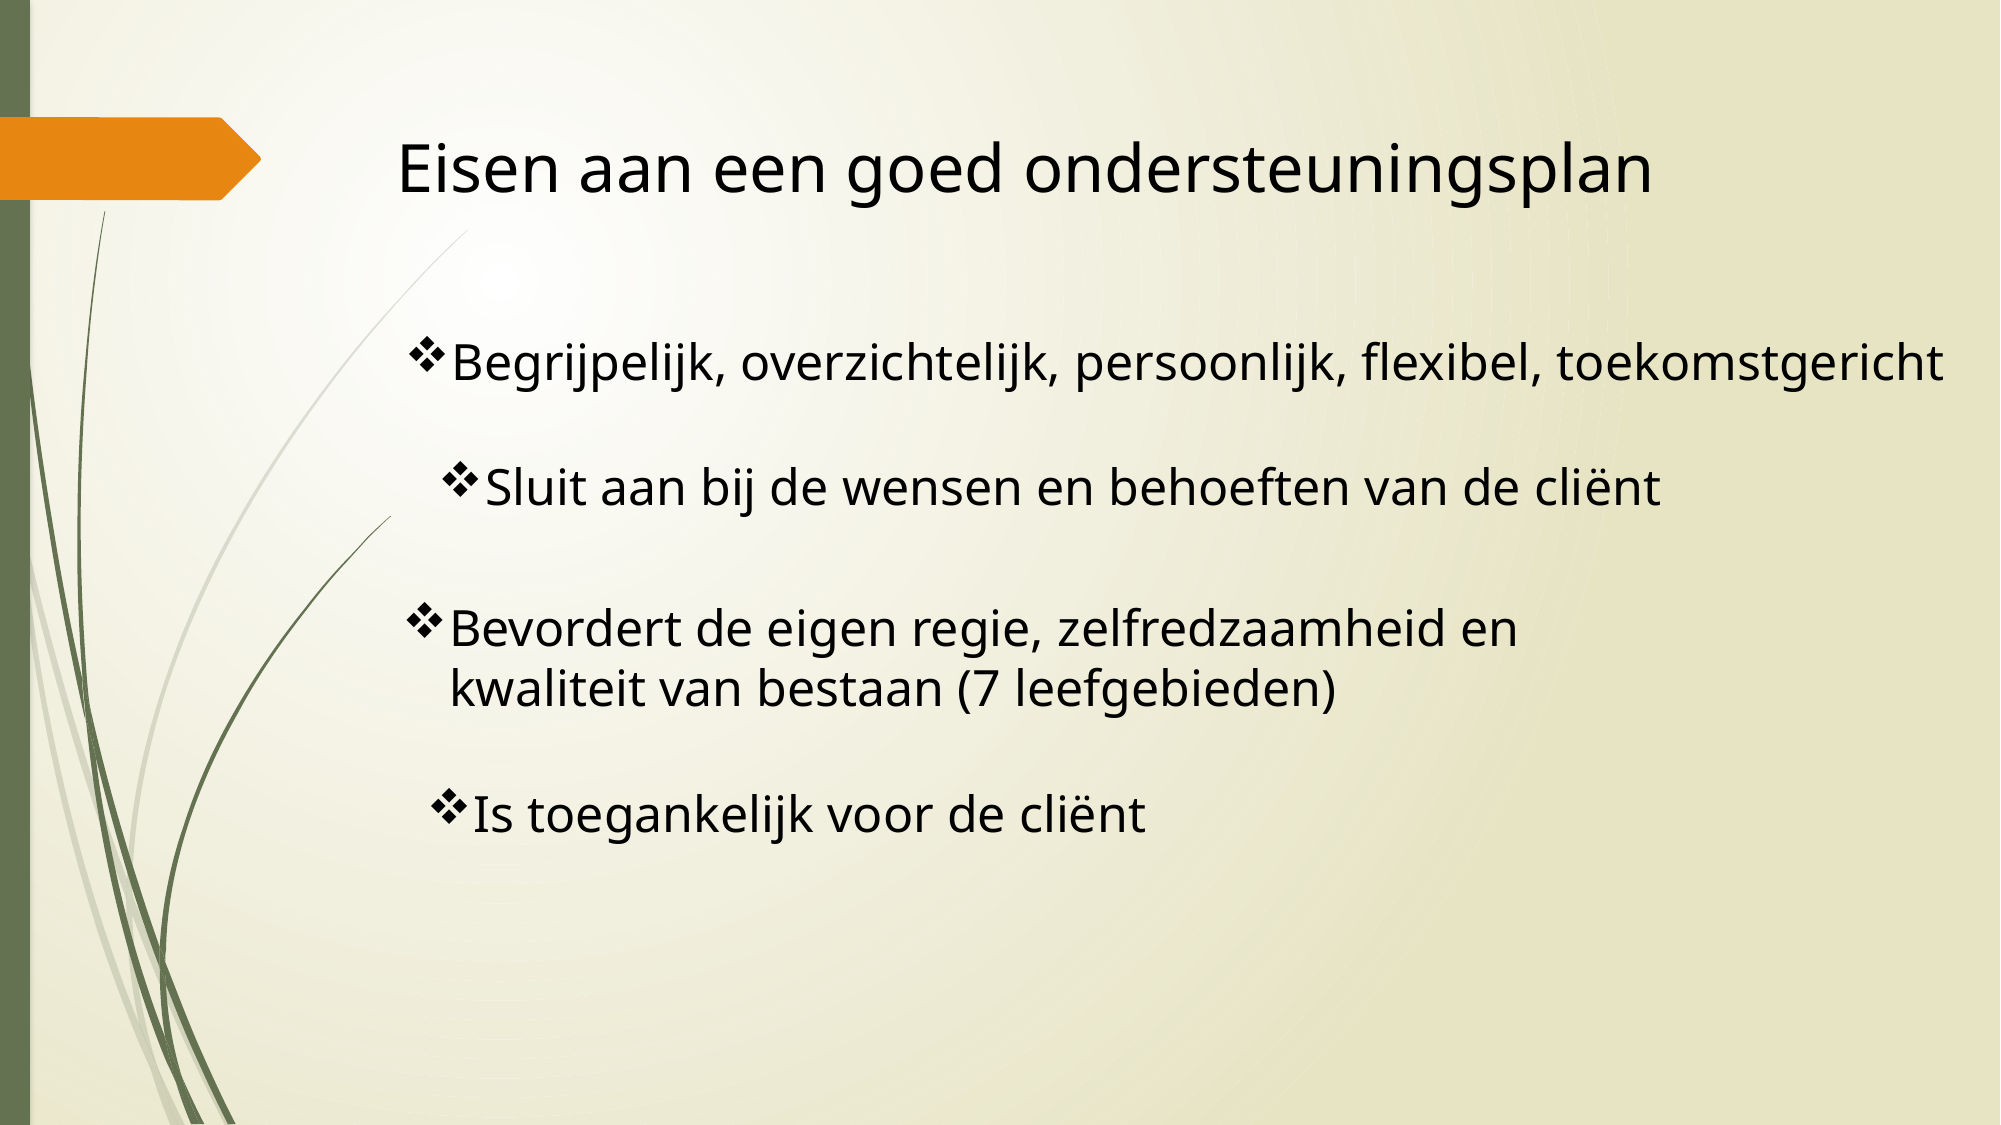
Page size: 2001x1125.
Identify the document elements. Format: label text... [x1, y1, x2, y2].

text_box Bevordert de eigen regie, zelfredzaamheid en kwaliteit van bestaan (7 leefgebieden) [387, 589, 1721, 724]
text_box Begrijpelijk, overzichtelijk, persoonlijk, flexibel, toekomstgericht [390, 323, 1961, 444]
text_box Sluit aan bij de wensen en behoeften van de cliënt [423, 448, 1677, 524]
text_box Is toegankelijk voor de cliënt [412, 775, 1162, 851]
text_box Eisen aan een goed ondersteuningsplan [381, 117, 1672, 213]
